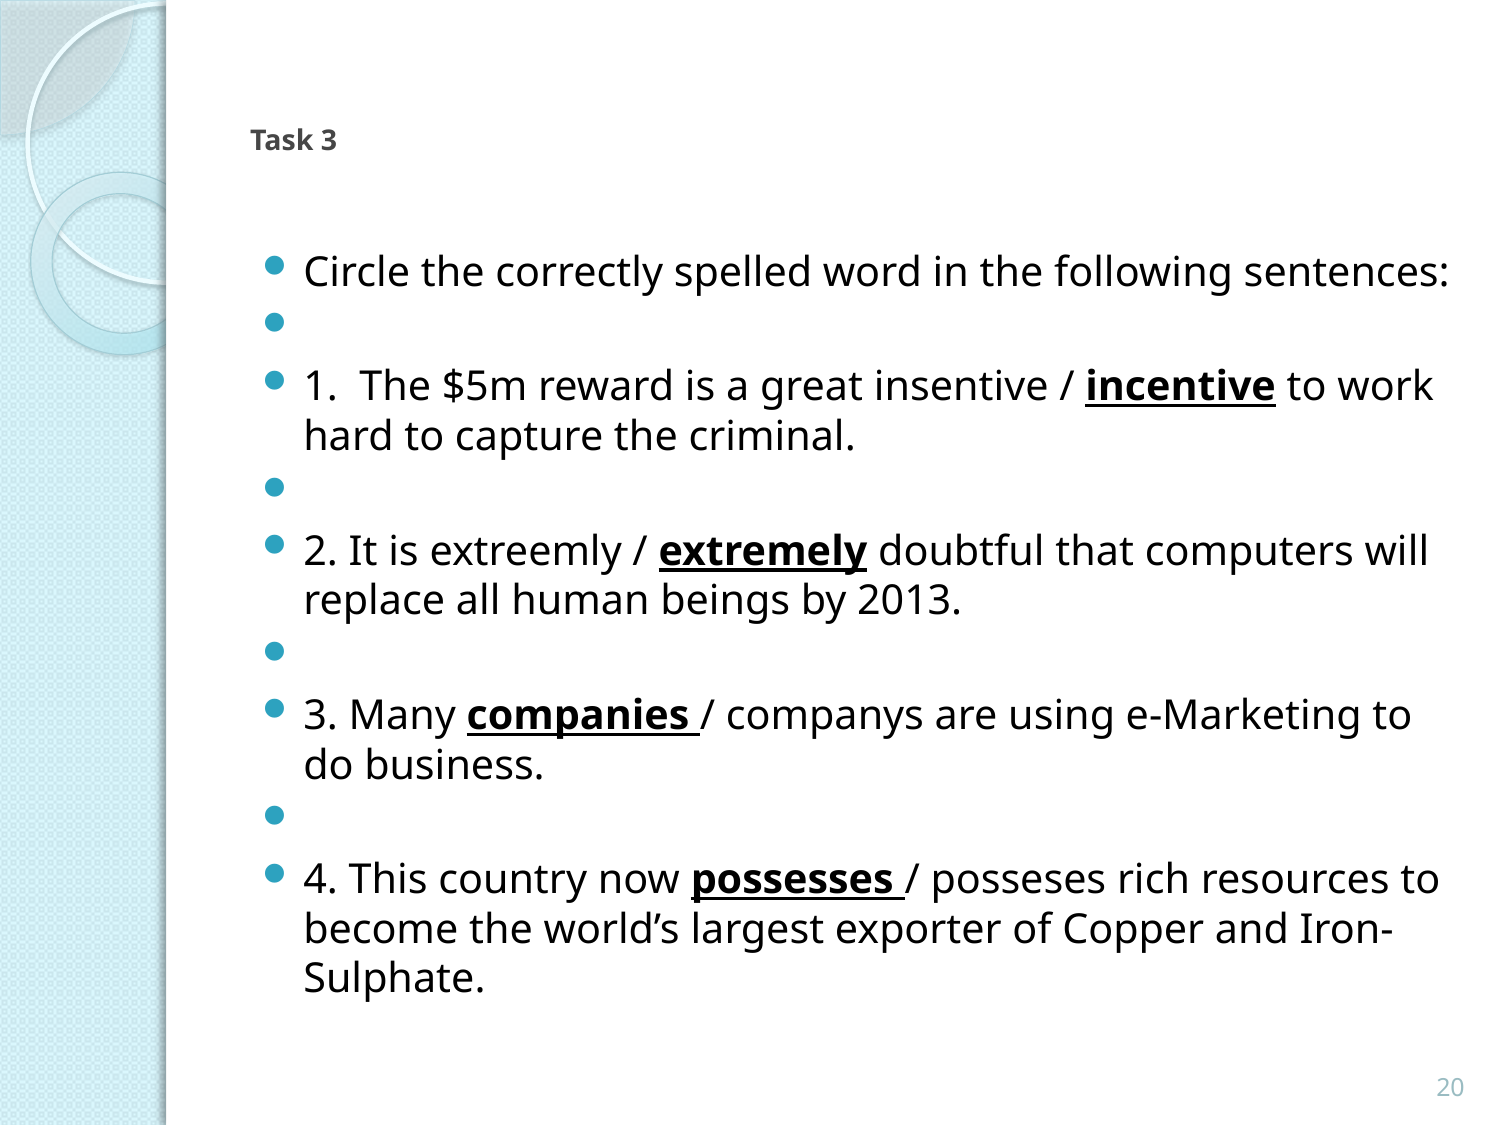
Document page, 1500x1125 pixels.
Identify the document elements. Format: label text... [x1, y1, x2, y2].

slide_number 20 [1413, 1034, 1488, 1113]
list Circle the correctly spelled word in the following sentences: 1. The $5m reward is a great insentive / incentive to work hard to capture the criminal. 2. It is extreemly / extremely doubtful that computers will replace all human beings by 2013. 3. Many companies / companys are using e-Marketing to do business. 4. This country now possesses / posseses rich resources to become the world’s largest exporter of Copper and Iron-Sulphate. [235, 237, 1466, 1025]
title Task 3 [235, 45, 1466, 233]
